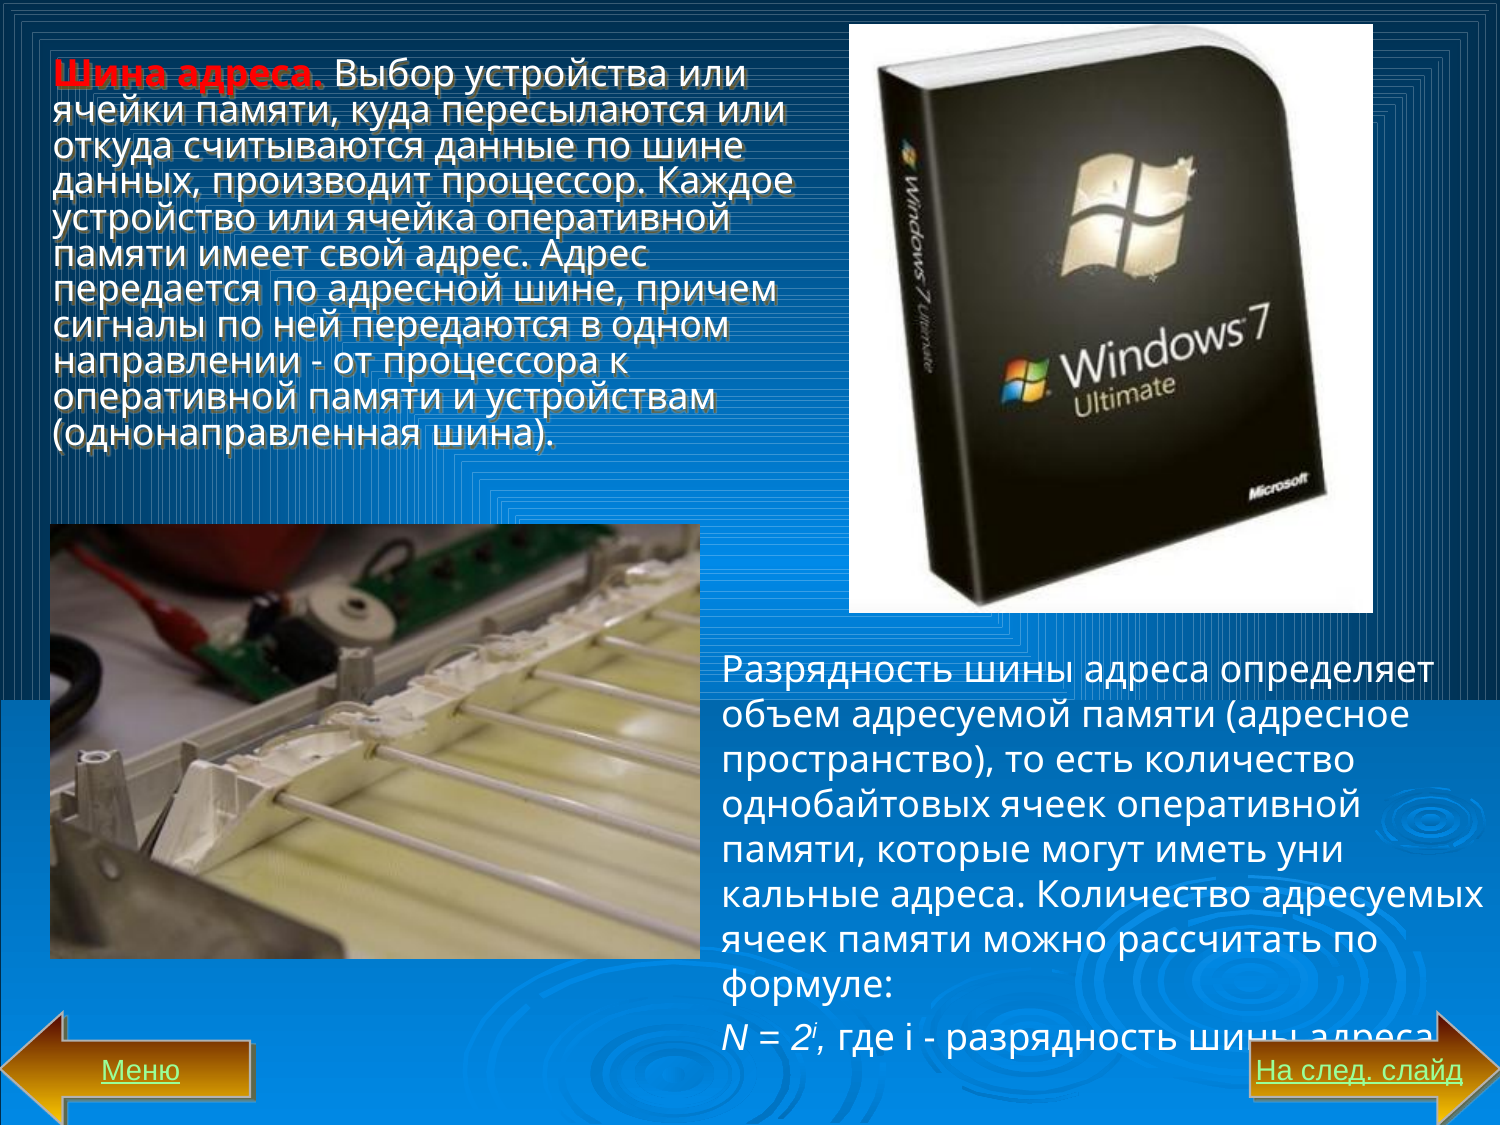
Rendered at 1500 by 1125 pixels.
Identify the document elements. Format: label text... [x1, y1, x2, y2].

text_box На след. слайд [1250, 1012, 1500, 1125]
picture [849, 24, 1374, 613]
list Разрядность шины адреса определяет объем адресуемой памяти (адресное пространство), то есть количество однобай­товых ячеек оперативной памяти, которые могут иметь уни­кальные адреса. Количество адресуемых ячеек памяти мож­но рассчитать по формуле: N = 2i, где i - разрядность шины адреса. [649, 637, 1500, 1043]
text_box Шина адреса. Выбор устройства или ячейки памяти, куда пересылаются или откуда считываются данные по шине данных, производит процессор. Каждое устройство или ячейка оперативной памяти имеет свой адрес. Адрес передается по адресной шине, причем сигналы по ней передаются в одном направлении - от процессора к оперативной памяти и устройствам (однонаправленная шина). [37, 50, 813, 461]
picture [49, 524, 701, 959]
text_box Меню [0, 1012, 250, 1125]
